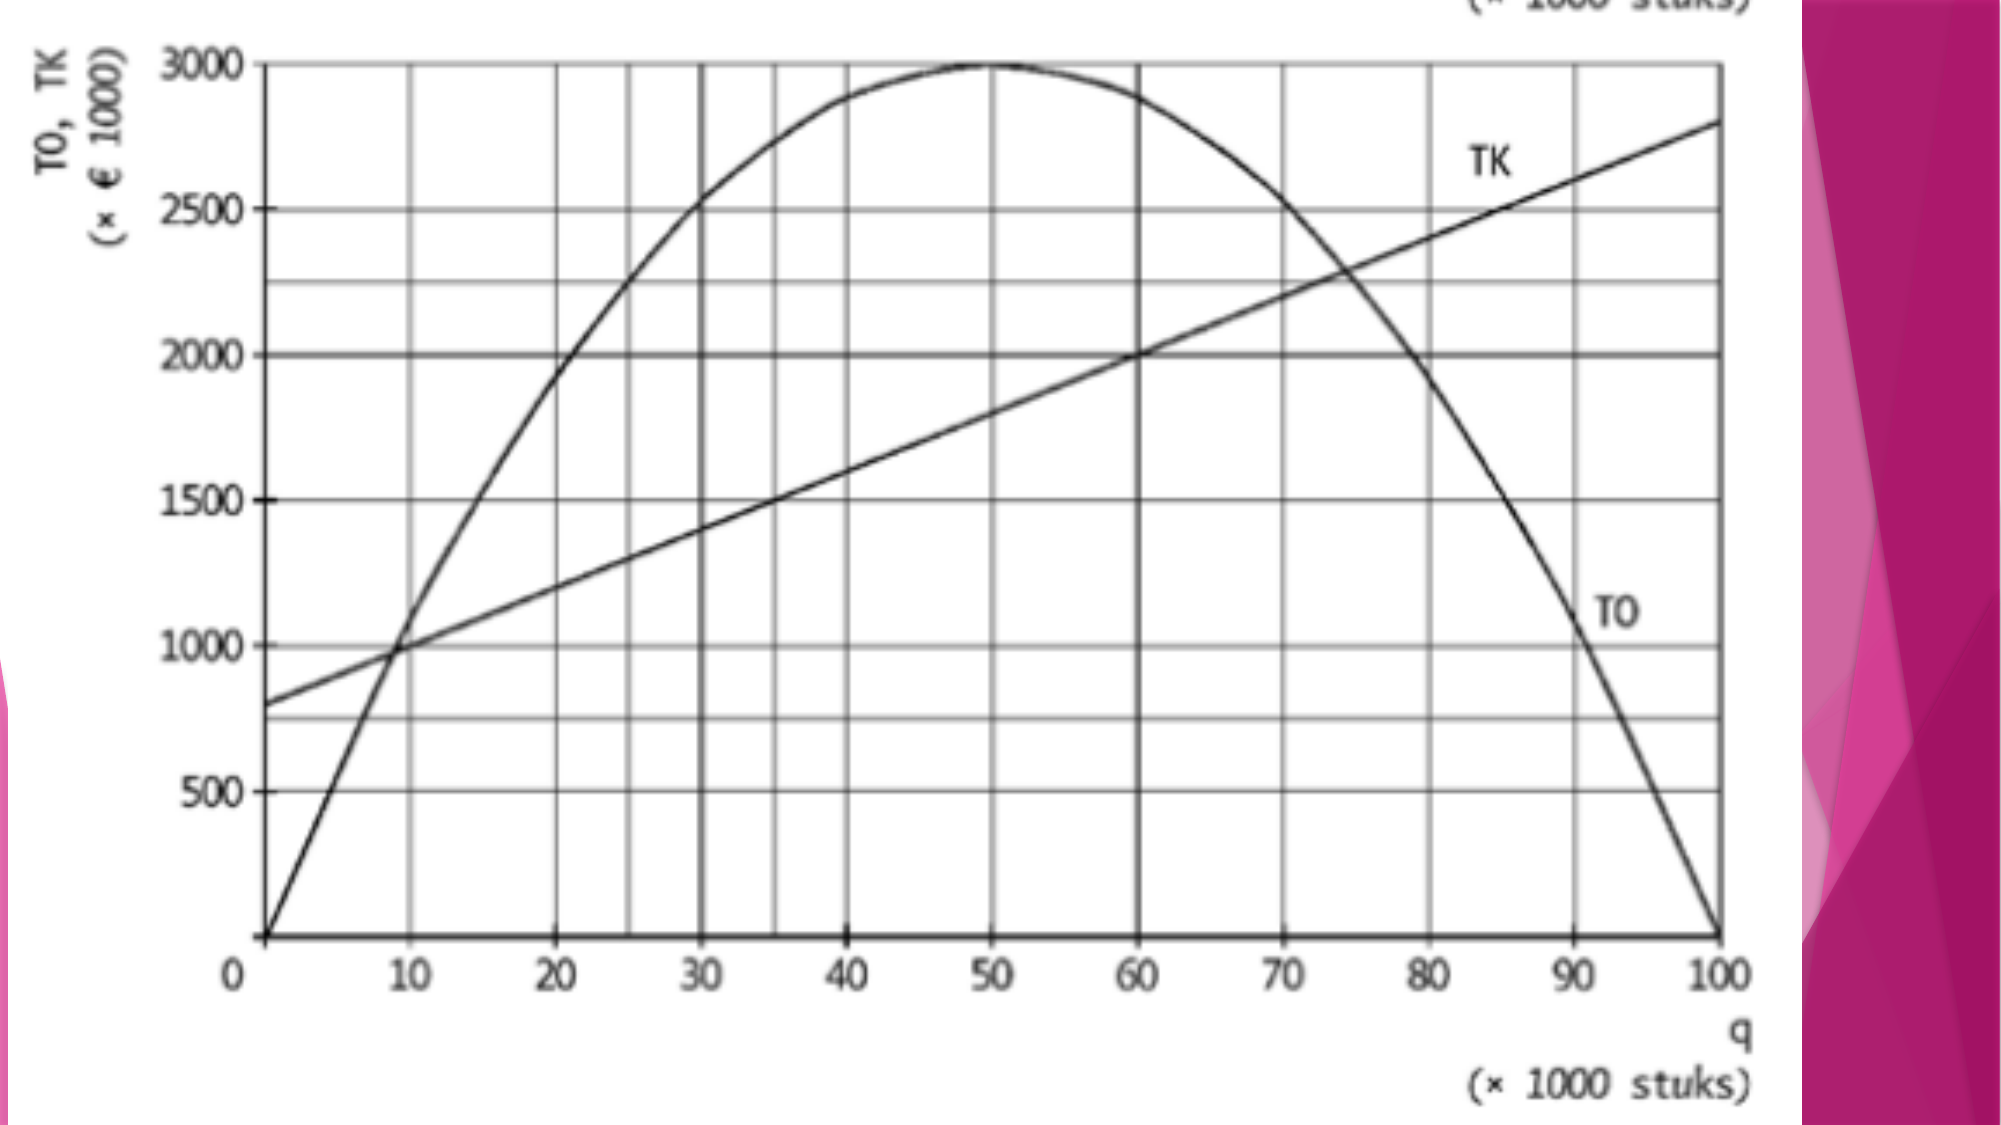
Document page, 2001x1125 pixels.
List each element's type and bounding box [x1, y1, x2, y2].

picture [7, 0, 1803, 1125]
